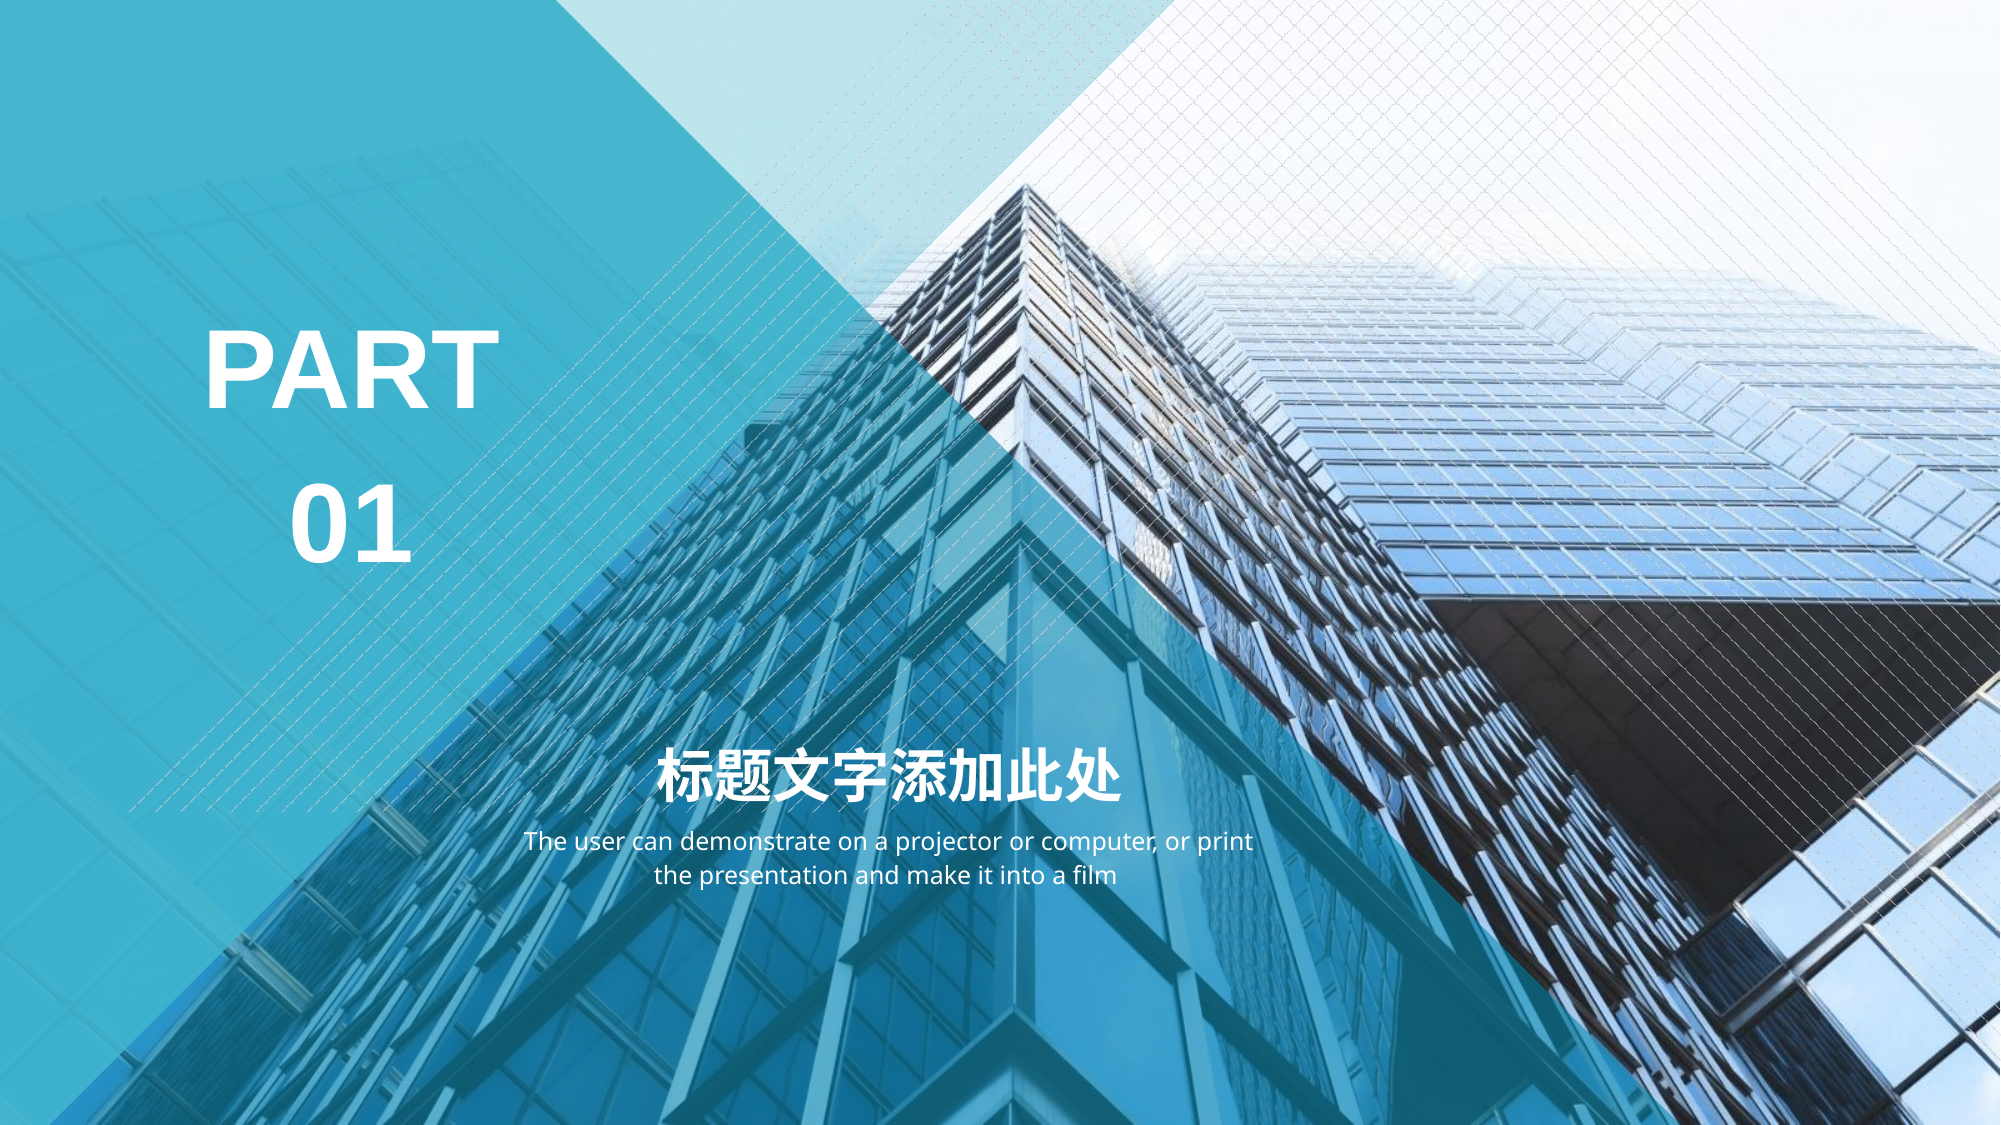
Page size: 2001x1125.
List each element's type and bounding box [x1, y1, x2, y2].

picture [0, 0, 2001, 1125]
text_box [489, 722, 1290, 899]
